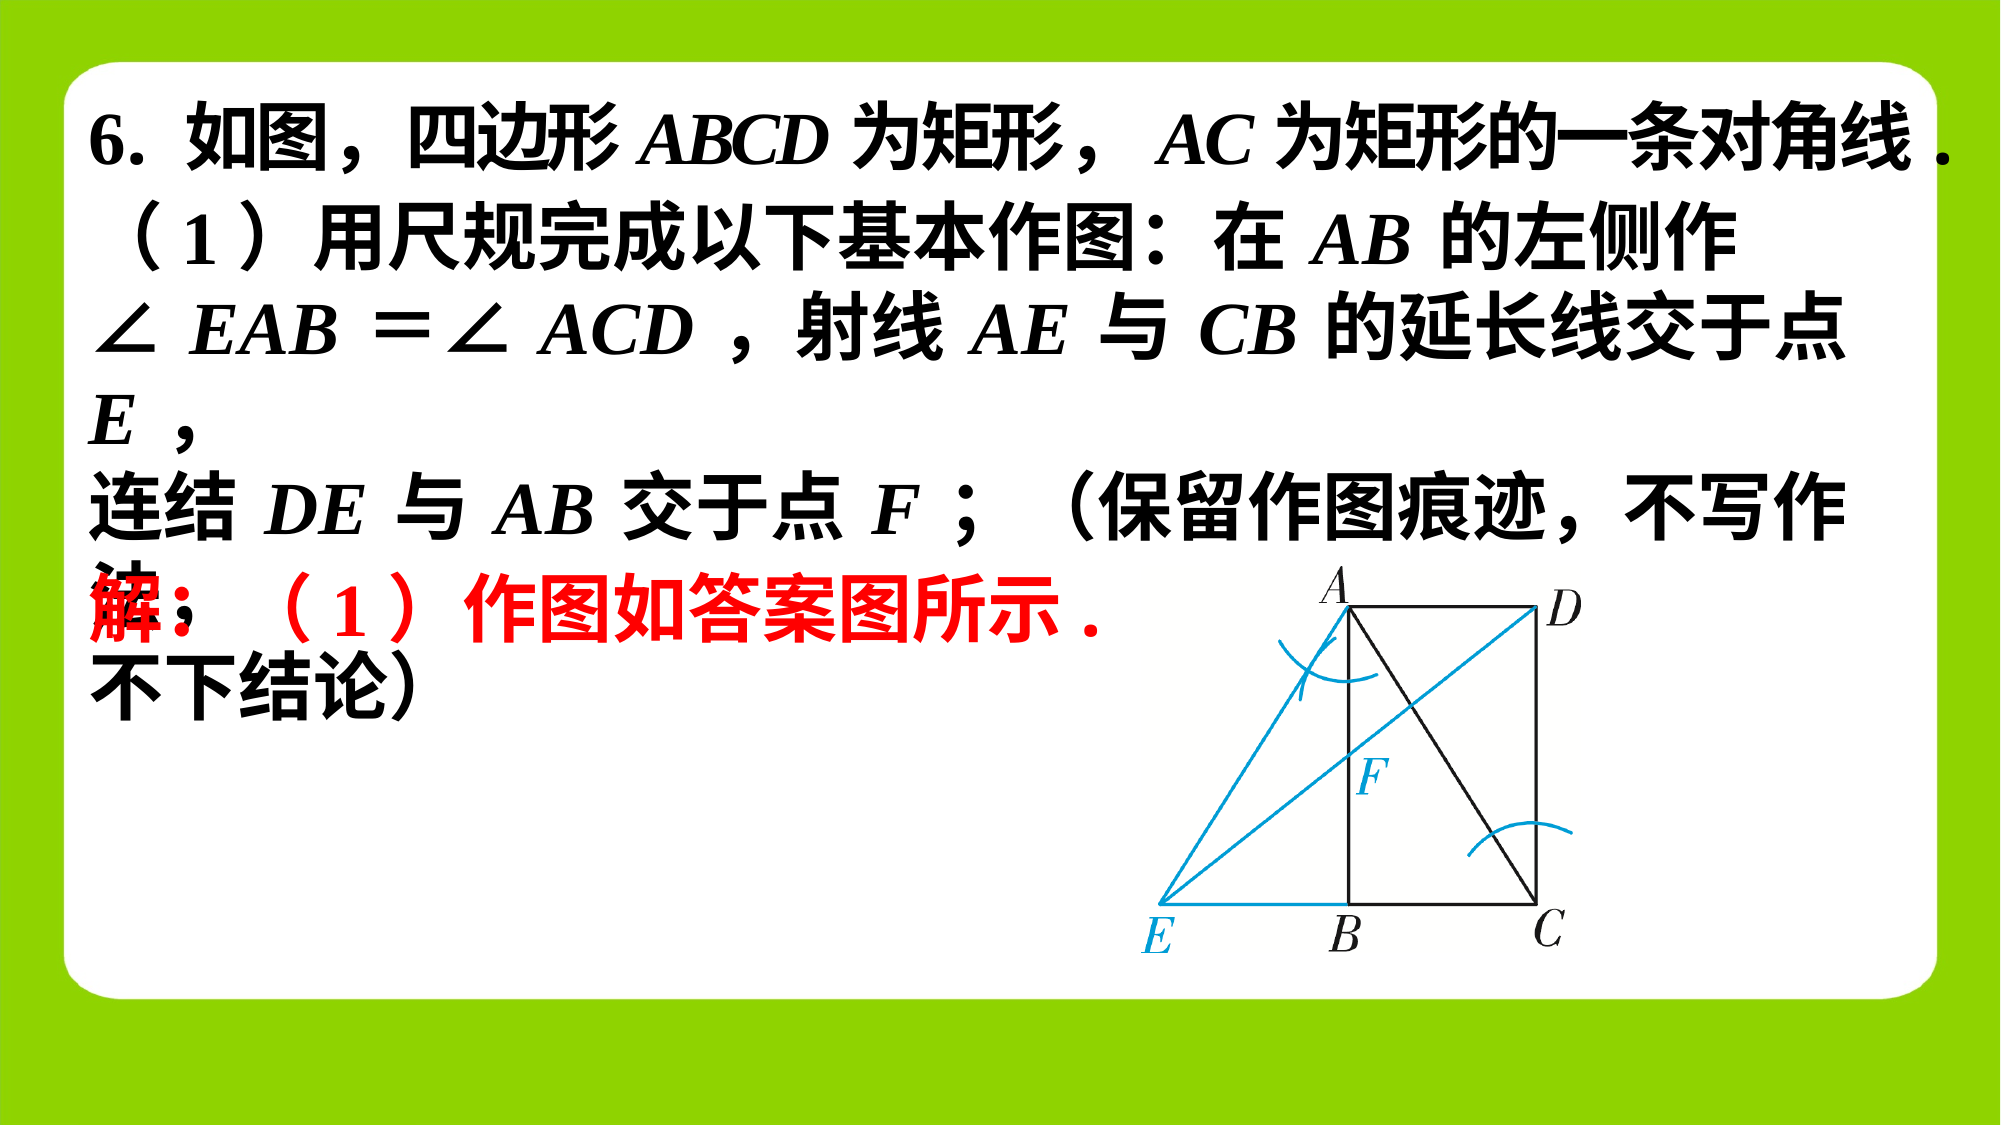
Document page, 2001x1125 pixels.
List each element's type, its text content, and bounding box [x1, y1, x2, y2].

text_box （1）用尺规完成以下基本作图：在AB的左侧作 ∠EAB＝∠ACD，射线AE与CB的延长线交于点E， 连结DE与AB交于点F；（保留作图痕迹，不写作法， 不下结论） [88, 189, 1974, 553]
text_box 6. 如图，四边形ABCD为矩形，AC为矩形的一条对角线. [88, 89, 1974, 189]
picture [0, 0, 2001, 1125]
text_box 解：（1）作图如答案图所示. [88, 561, 1077, 652]
